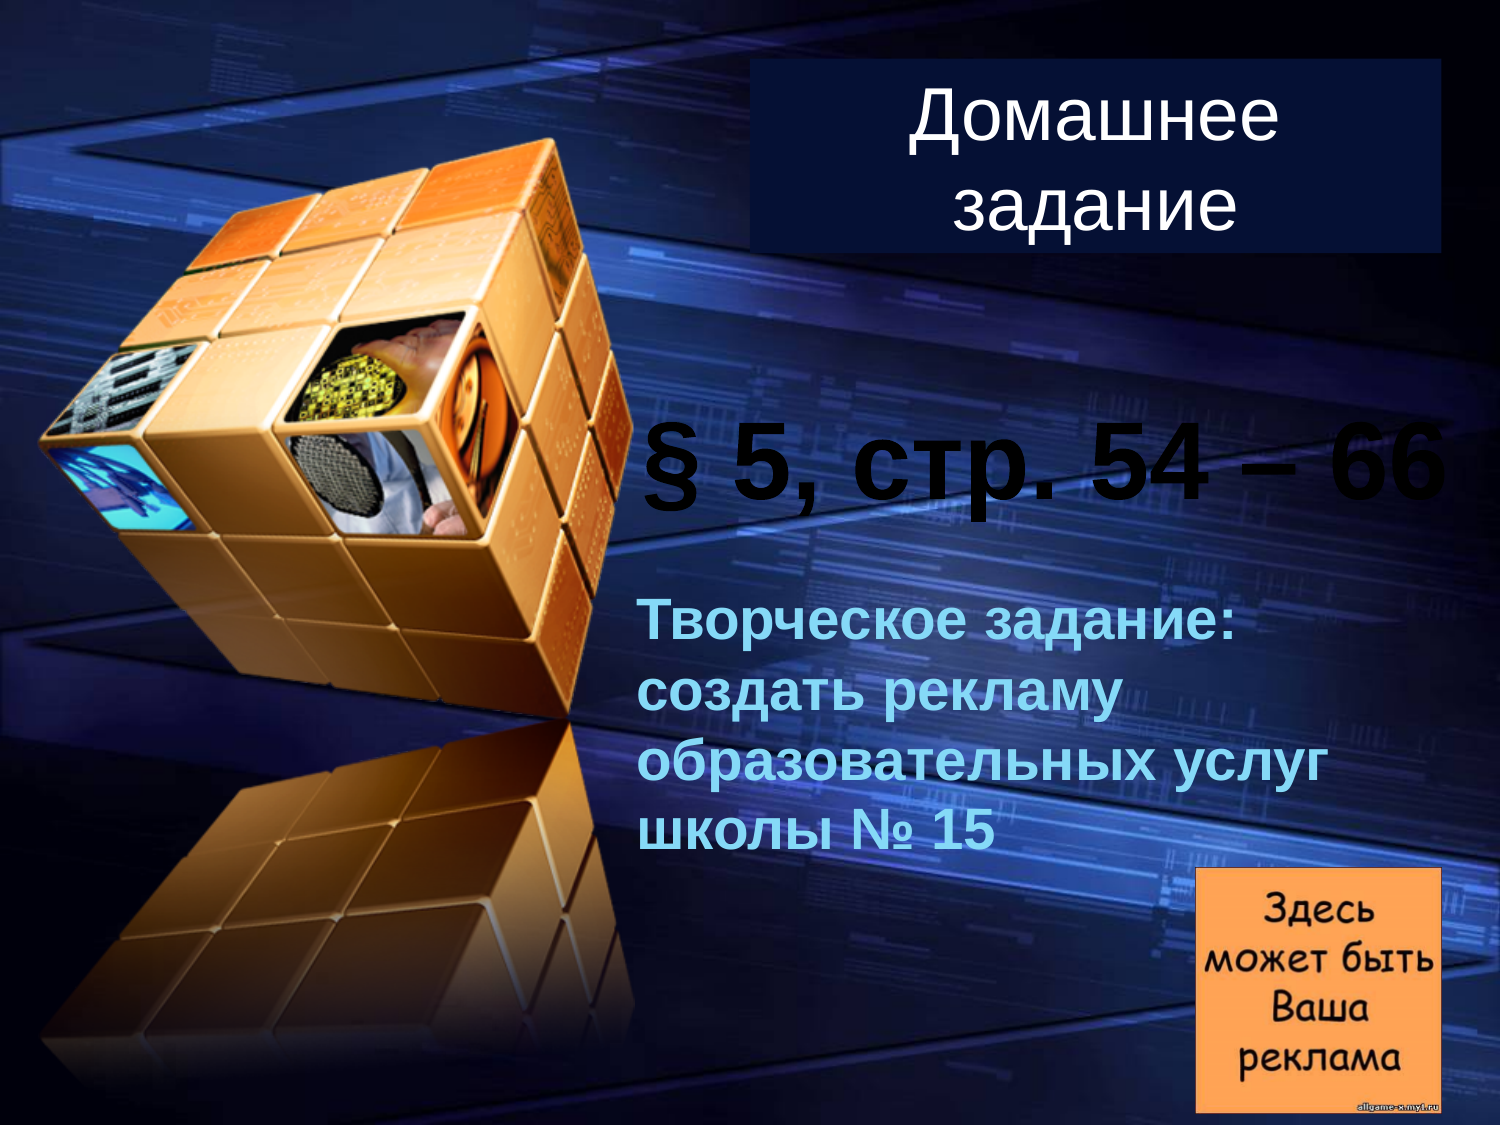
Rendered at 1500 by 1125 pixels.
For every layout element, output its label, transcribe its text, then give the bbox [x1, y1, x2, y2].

subtitle Творческое задание: создать рекламу образовательных услуг школы № 15 [620, 573, 1463, 837]
picture [0, 0, 1500, 1125]
text_box Домашнее задание [749, 58, 1442, 254]
